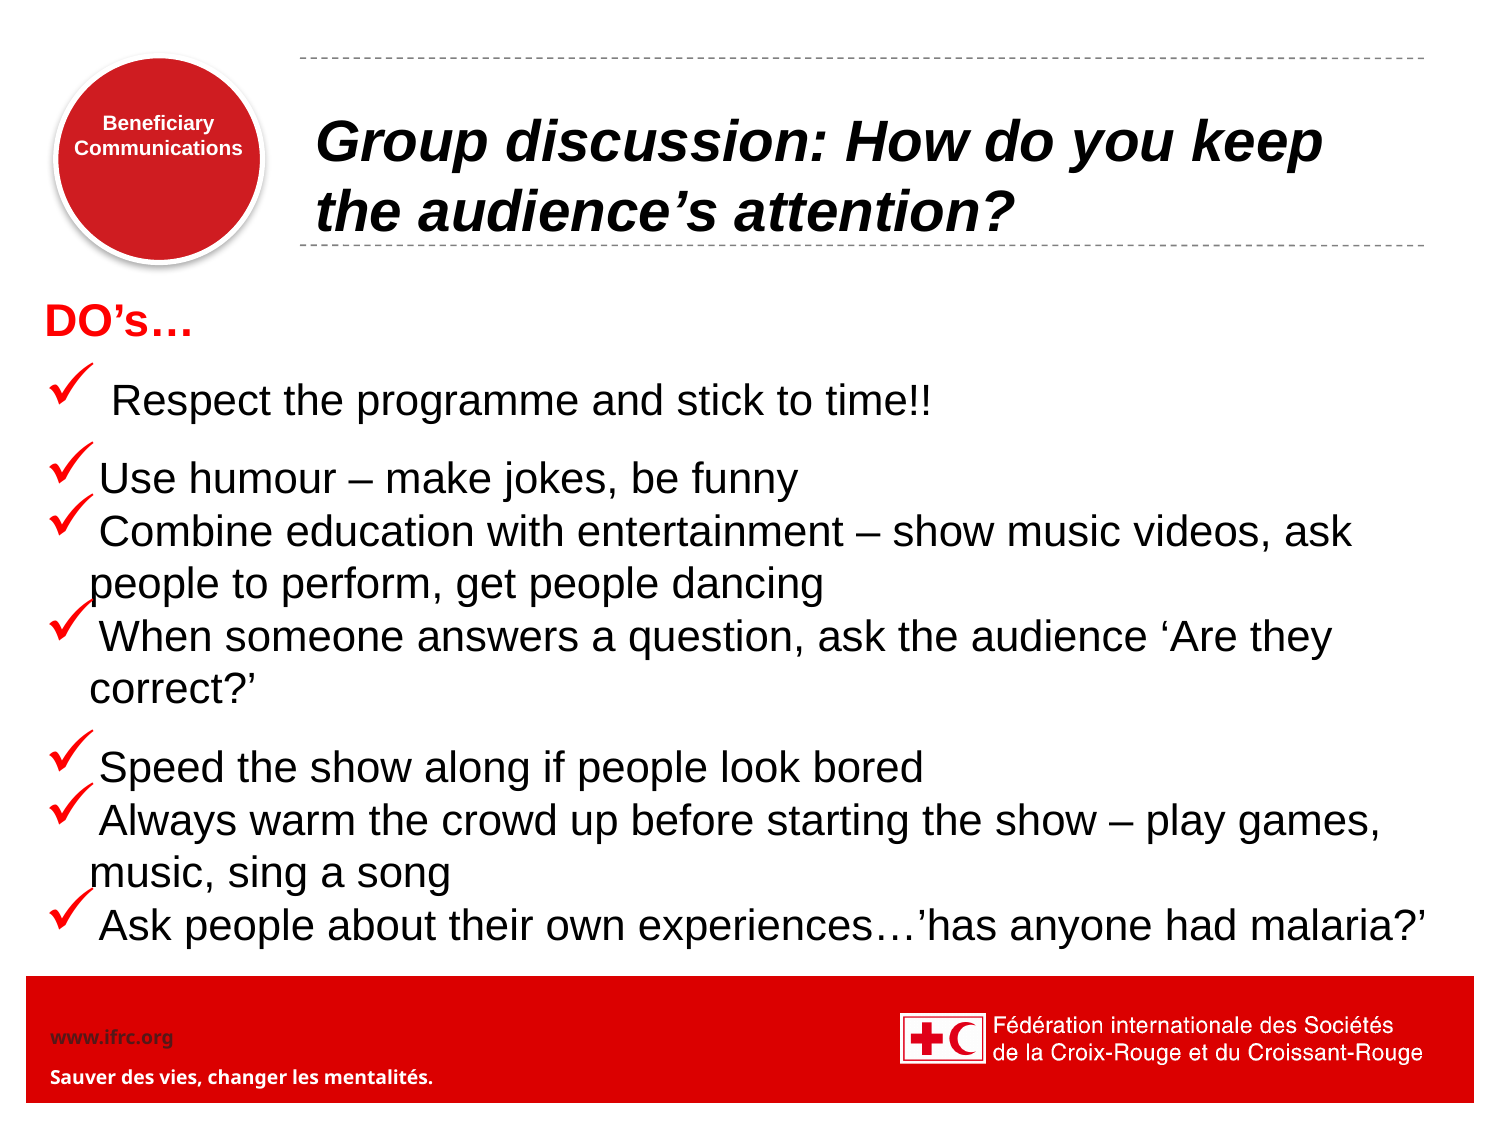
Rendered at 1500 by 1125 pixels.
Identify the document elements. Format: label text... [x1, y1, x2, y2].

title Group discussion: How do you keep the audience’s attention? [299, 79, 1426, 255]
text_box DO’s… Respect the programme and stick to time!! Use humour – make jokes, be funny Combine education with entertainment – show music videos, ask people to perform, get people dancing When someone answers a question, ask the audience ‘Are they correct?’ Speed the show along if people look bored Always warm the crowd up before starting the show – play games, music, sing a song Ask people about their own experiences…’has anyone had malaria?’ [29, 255, 1471, 799]
picture [900, 1013, 1422, 1065]
